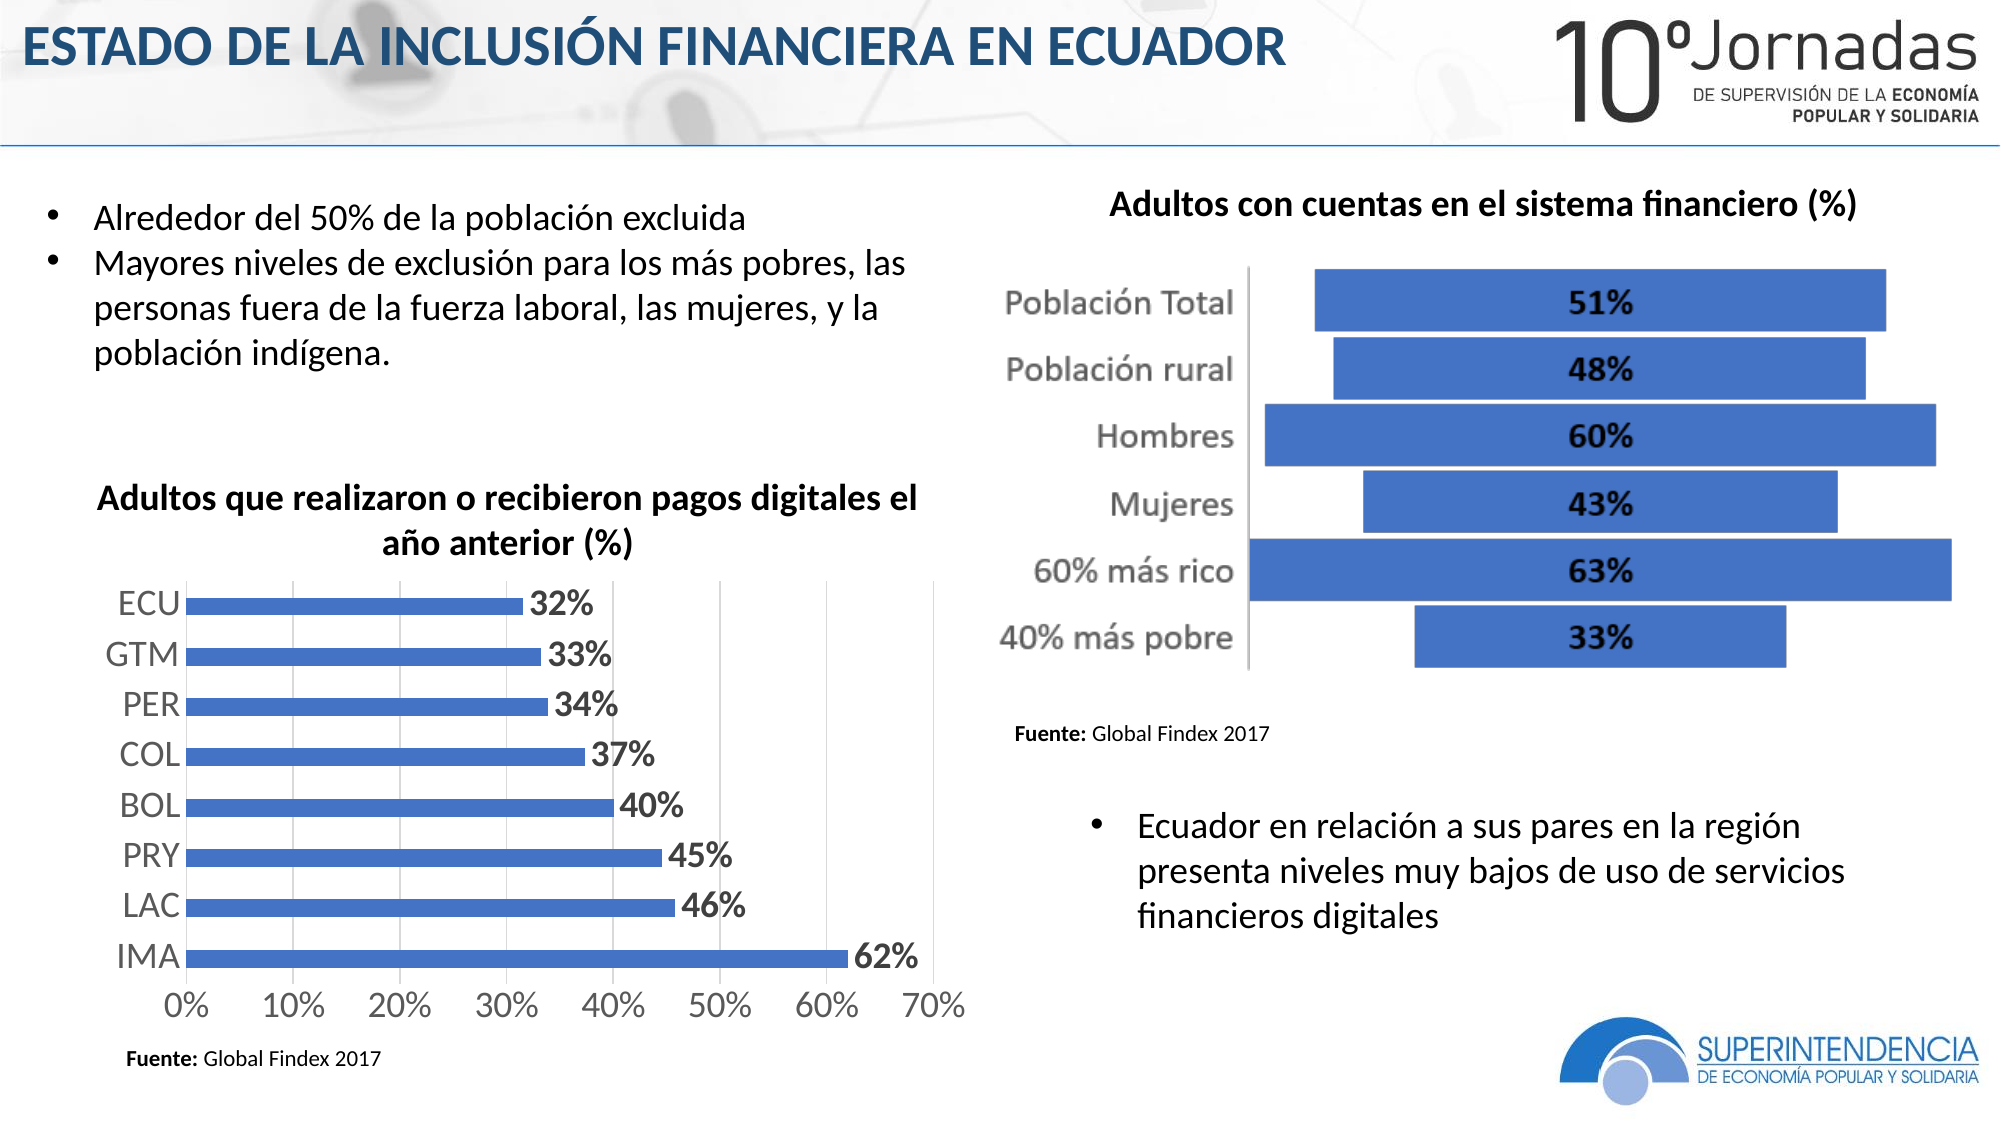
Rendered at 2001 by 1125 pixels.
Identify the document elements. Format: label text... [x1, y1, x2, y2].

text_box Fuente: Global Findex 2017 [111, 1037, 804, 1079]
text_box Adultos con cuentas en el sistema financiero (%) [999, 171, 1969, 232]
text_box ESTADO DE LA INCLUSIÓN FINANCIERA EN ECUADOR [8, 0, 1302, 85]
picture [0, 0, 2001, 1125]
text_box Alrededor del 50% de la población excluida Mayores niveles de exclusión para los más pobres, las personas fuera de la fuerza laboral, las mujeres, y la población indígena. [31, 185, 934, 425]
text_box Fuente: Global Findex 2017 [999, 710, 1693, 753]
text_box Adultos que realizaron o recibieron pagos digitales el año anterior (%) [57, 466, 959, 571]
chart [87, 572, 984, 1037]
text_box Ecuador en relación a sus pares en la región presenta niveles muy bajos de uso de servicios financieros digitales [1075, 793, 1949, 944]
